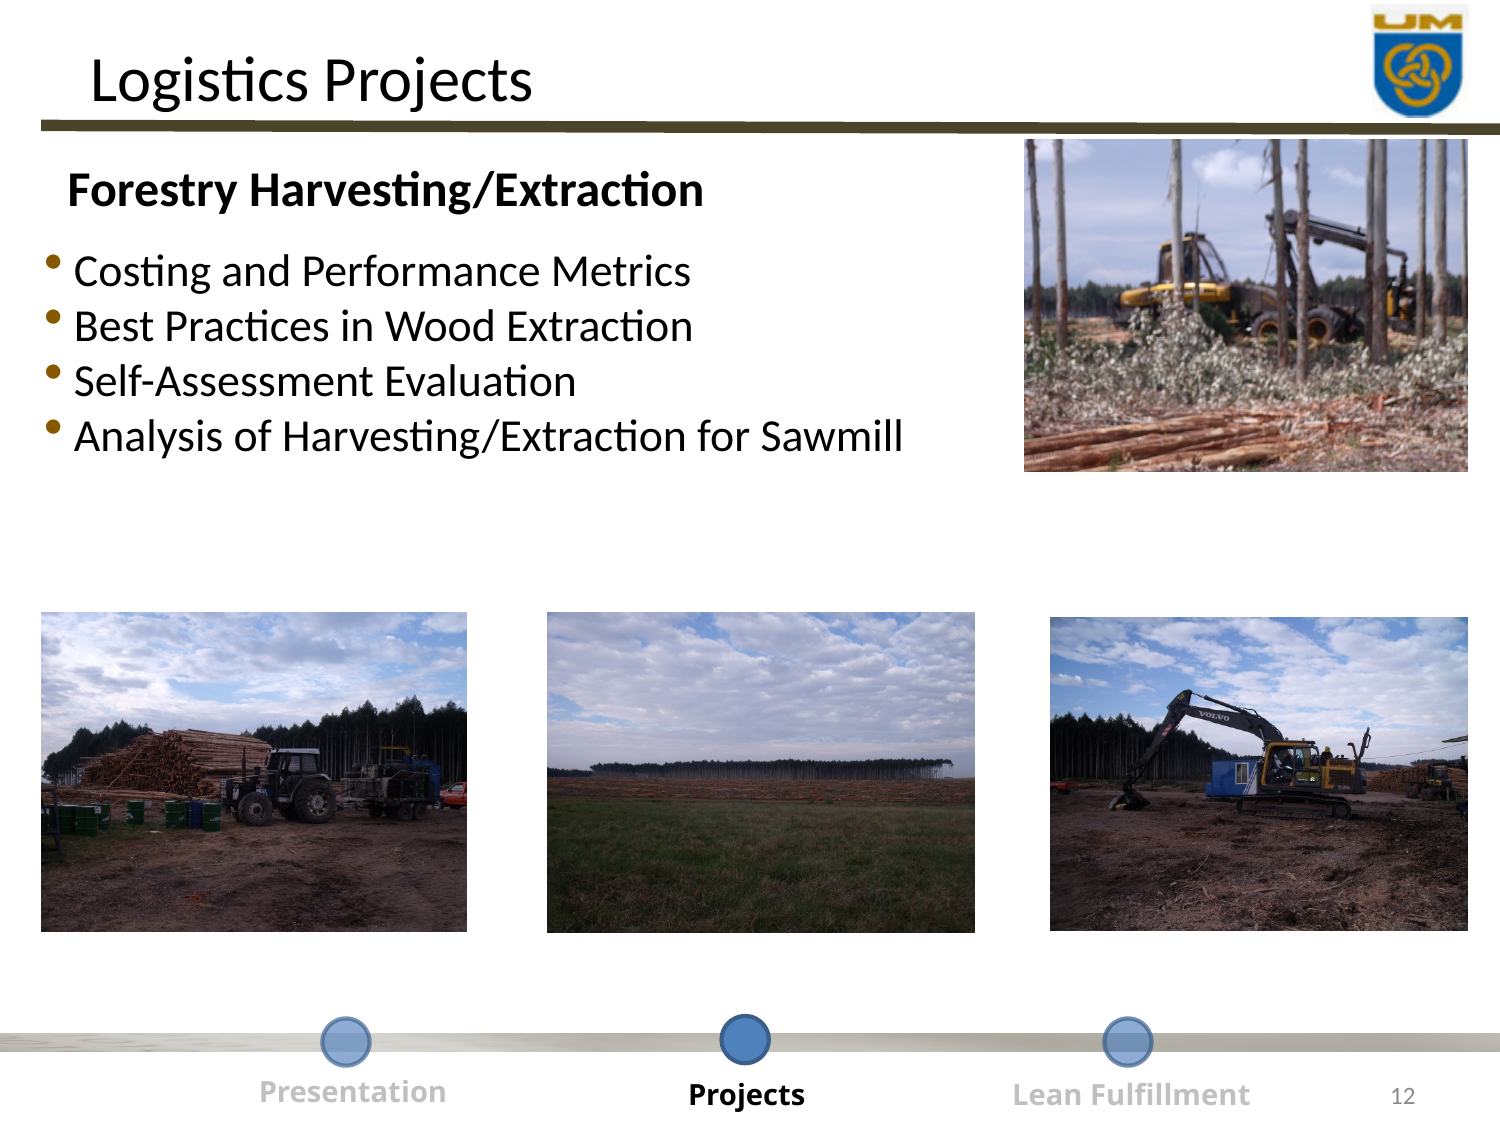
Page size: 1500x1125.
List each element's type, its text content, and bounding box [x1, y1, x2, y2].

picture [1370, 4, 1470, 118]
text_box [322, 1016, 370, 1032]
picture [0, 1033, 1500, 1052]
text_box Lean Fulfillment [963, 1068, 1300, 1125]
text_box Forestry Harvesting/Extraction [53, 148, 1018, 224]
picture [547, 612, 975, 933]
text_box [327, 1060, 365, 1068]
picture [1049, 617, 1468, 931]
text_box [720, 1013, 770, 1032]
text_box [1104, 1016, 1152, 1032]
picture [1024, 139, 1468, 472]
picture [41, 612, 467, 932]
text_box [41, 125, 1500, 130]
slide_number 12 [1135, 1065, 1431, 1125]
text_box Costing and Performance Metrics Best Practices in Wood Extraction Self-Assessment Evaluation Analysis of Harvesting/Extraction for Sawmill [29, 233, 1500, 579]
text_box [729, 1060, 761, 1066]
text_box [1109, 1060, 1147, 1068]
title Logistics Projects [53, 11, 1366, 123]
text_box Projects [579, 1068, 915, 1125]
text_box Presentation [239, 1065, 467, 1110]
